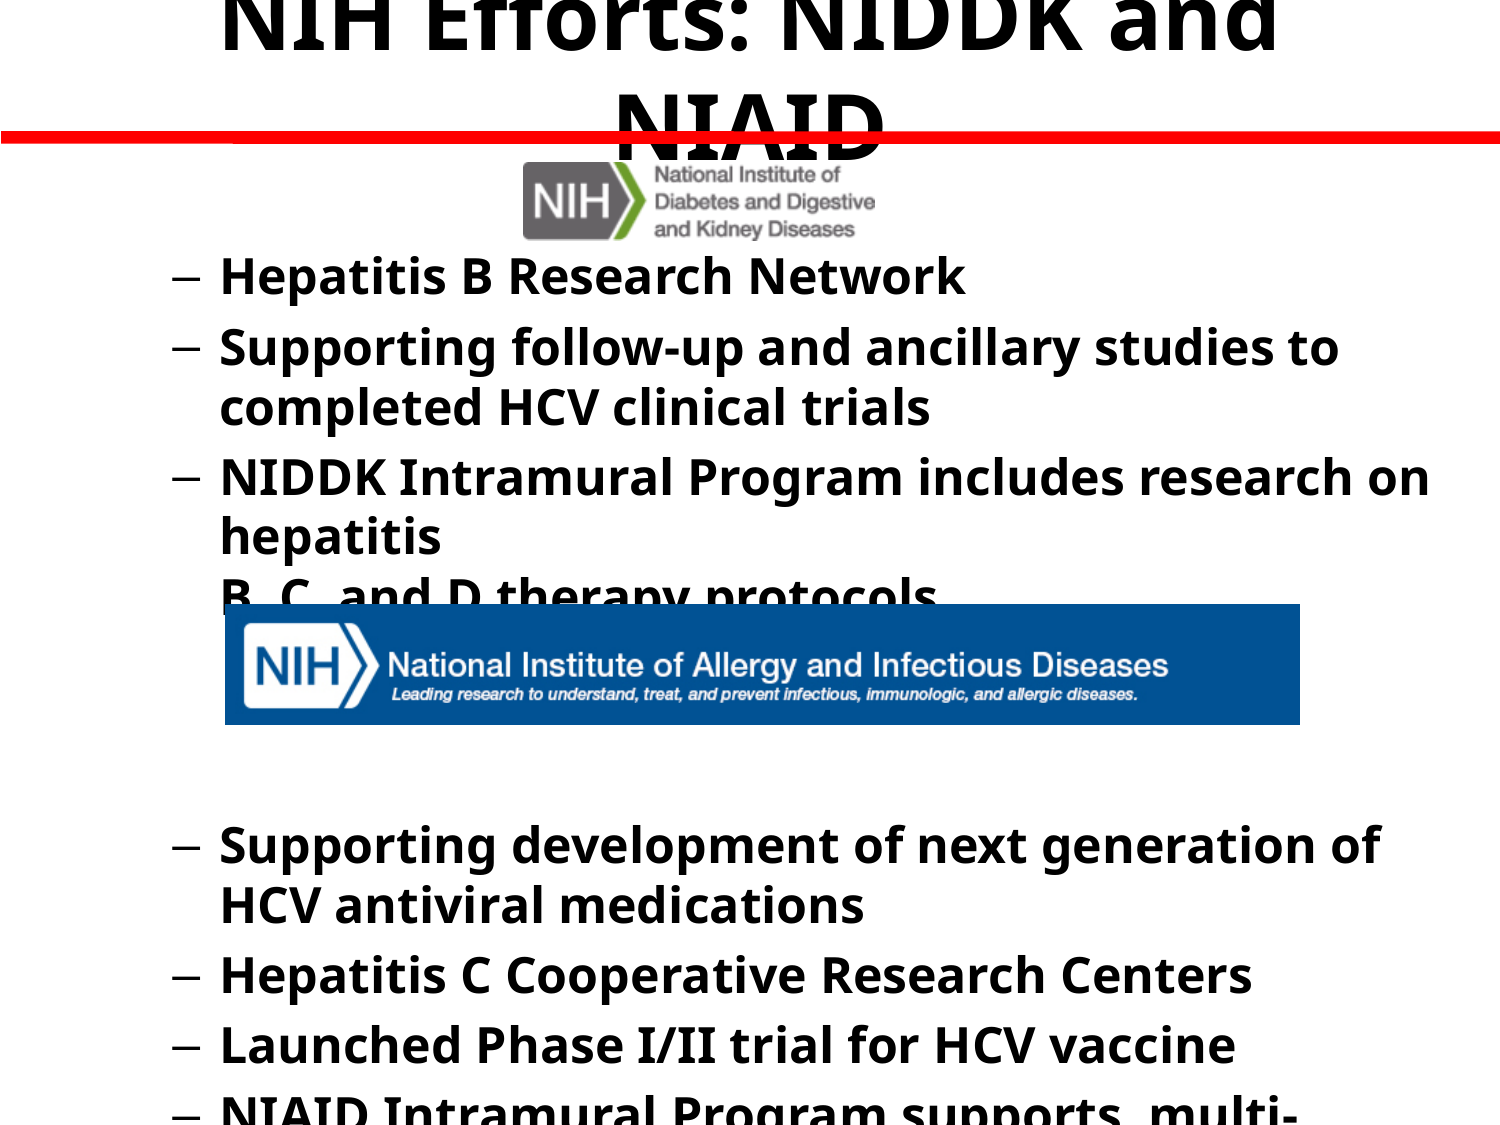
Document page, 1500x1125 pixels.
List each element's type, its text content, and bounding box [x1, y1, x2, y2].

picture [224, 604, 1301, 726]
picture [523, 162, 876, 241]
title NIH Efforts: NIDDK and NIAID [75, 138, 1425, 163]
list Hepatitis B Research Network Supporting follow-up and ancillary studies to completed HCV clinical trials NIDDK Intramural Program includes research on hepatitis B, C, and D therapy protocols Supporting development of next generation of HCV antiviral medications Hepatitis C Cooperative Research Centers Launched Phase I/II trial for HCV vaccine NIAID Intramural Program supports multi-faceted research on viral hepatitis [82, 237, 1475, 1038]
title NIH Efforts: NIDDK and NIAID [75, 0, 1425, 137]
